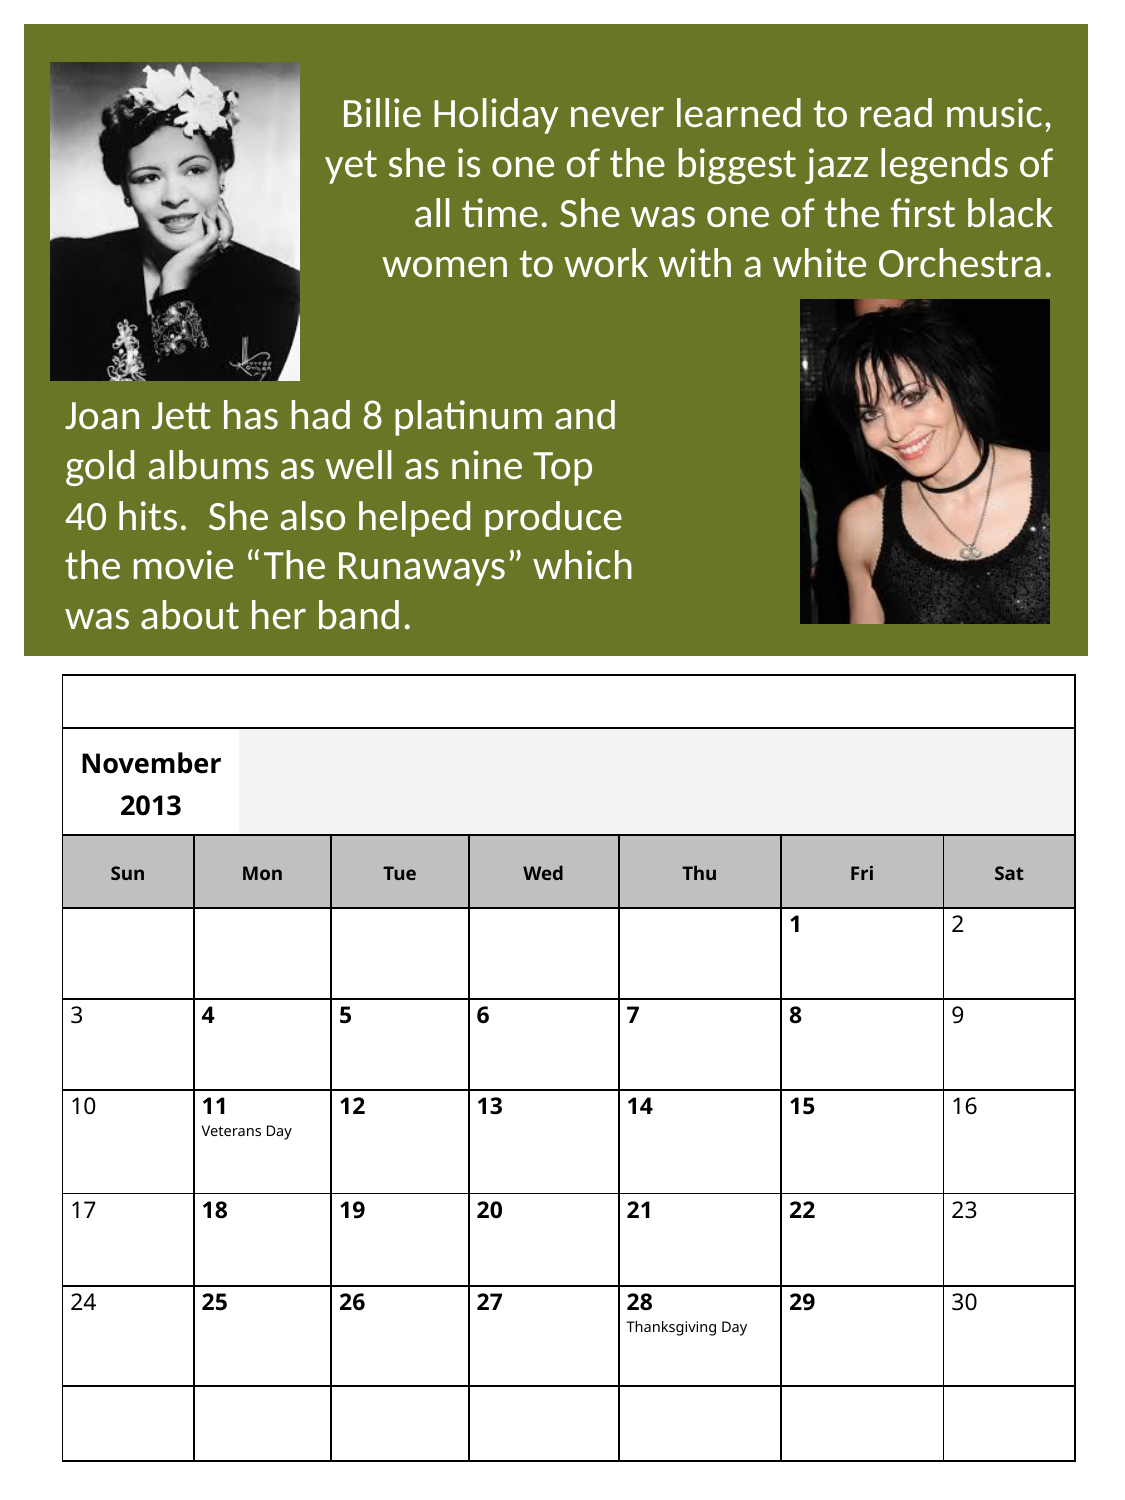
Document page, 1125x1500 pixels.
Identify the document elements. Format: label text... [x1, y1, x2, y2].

table_cell 4 [195, 1000, 330, 1089]
table_cell Mon [195, 836, 330, 907]
table_cell 23 [944, 1194, 1074, 1285]
table_cell [782, 1387, 943, 1460]
table_cell 8 [782, 1000, 943, 1089]
table_cell 26 [332, 1287, 468, 1385]
table_cell 11 Veterans Day [195, 1091, 330, 1193]
table_cell 5 [332, 1000, 468, 1089]
table_cell 27 [470, 1287, 618, 1385]
table_cell Wed [470, 836, 618, 907]
table_cell [332, 909, 468, 998]
table_cell 6 [470, 1000, 618, 1089]
table_cell [470, 909, 618, 998]
table_cell 20 [470, 1194, 618, 1285]
table_cell 18 [195, 1194, 330, 1285]
picture [24, 24, 1088, 656]
table_cell 13 [470, 1091, 618, 1193]
table_cell 3 [63, 1000, 193, 1089]
table_cell 30 [944, 1287, 1074, 1385]
table_cell Tue [332, 836, 468, 907]
table_cell 17 [63, 1194, 193, 1285]
table_cell 21 [620, 1194, 780, 1285]
table_cell 15 [782, 1091, 943, 1193]
table_cell 22 [782, 1194, 943, 1285]
table_cell Fri [782, 836, 943, 907]
table_cell [239, 729, 1074, 834]
table_cell [470, 1387, 618, 1460]
table_cell 12 [332, 1091, 468, 1193]
table_cell 14 [620, 1091, 780, 1193]
table_cell 24 [63, 1287, 193, 1385]
table_cell 19 [332, 1194, 468, 1285]
table_header [239, 676, 1074, 727]
table_cell 9 [944, 1000, 1074, 1089]
table_cell November 2013 [63, 729, 239, 834]
table_cell 2 [944, 909, 1074, 998]
table_cell [332, 1387, 468, 1460]
table_cell 1 [782, 909, 943, 998]
table_cell [620, 909, 780, 998]
table_cell 29 [782, 1287, 943, 1385]
table_cell 25 [195, 1287, 330, 1385]
table_header [63, 676, 239, 727]
table_cell [63, 909, 193, 998]
table_cell 7 [620, 1000, 780, 1089]
table_cell [620, 1387, 780, 1460]
table_cell 10 [63, 1091, 193, 1193]
table_cell Sat [944, 836, 1074, 907]
table_cell Thu [620, 836, 780, 907]
table_cell 28 Thanksgiving Day [620, 1287, 780, 1385]
table_cell [195, 909, 330, 998]
table_cell [944, 1387, 1074, 1460]
table_cell 16 [944, 1091, 1074, 1193]
table_cell [195, 1387, 330, 1460]
table_cell Sun [63, 836, 193, 907]
table_cell [63, 1387, 193, 1460]
